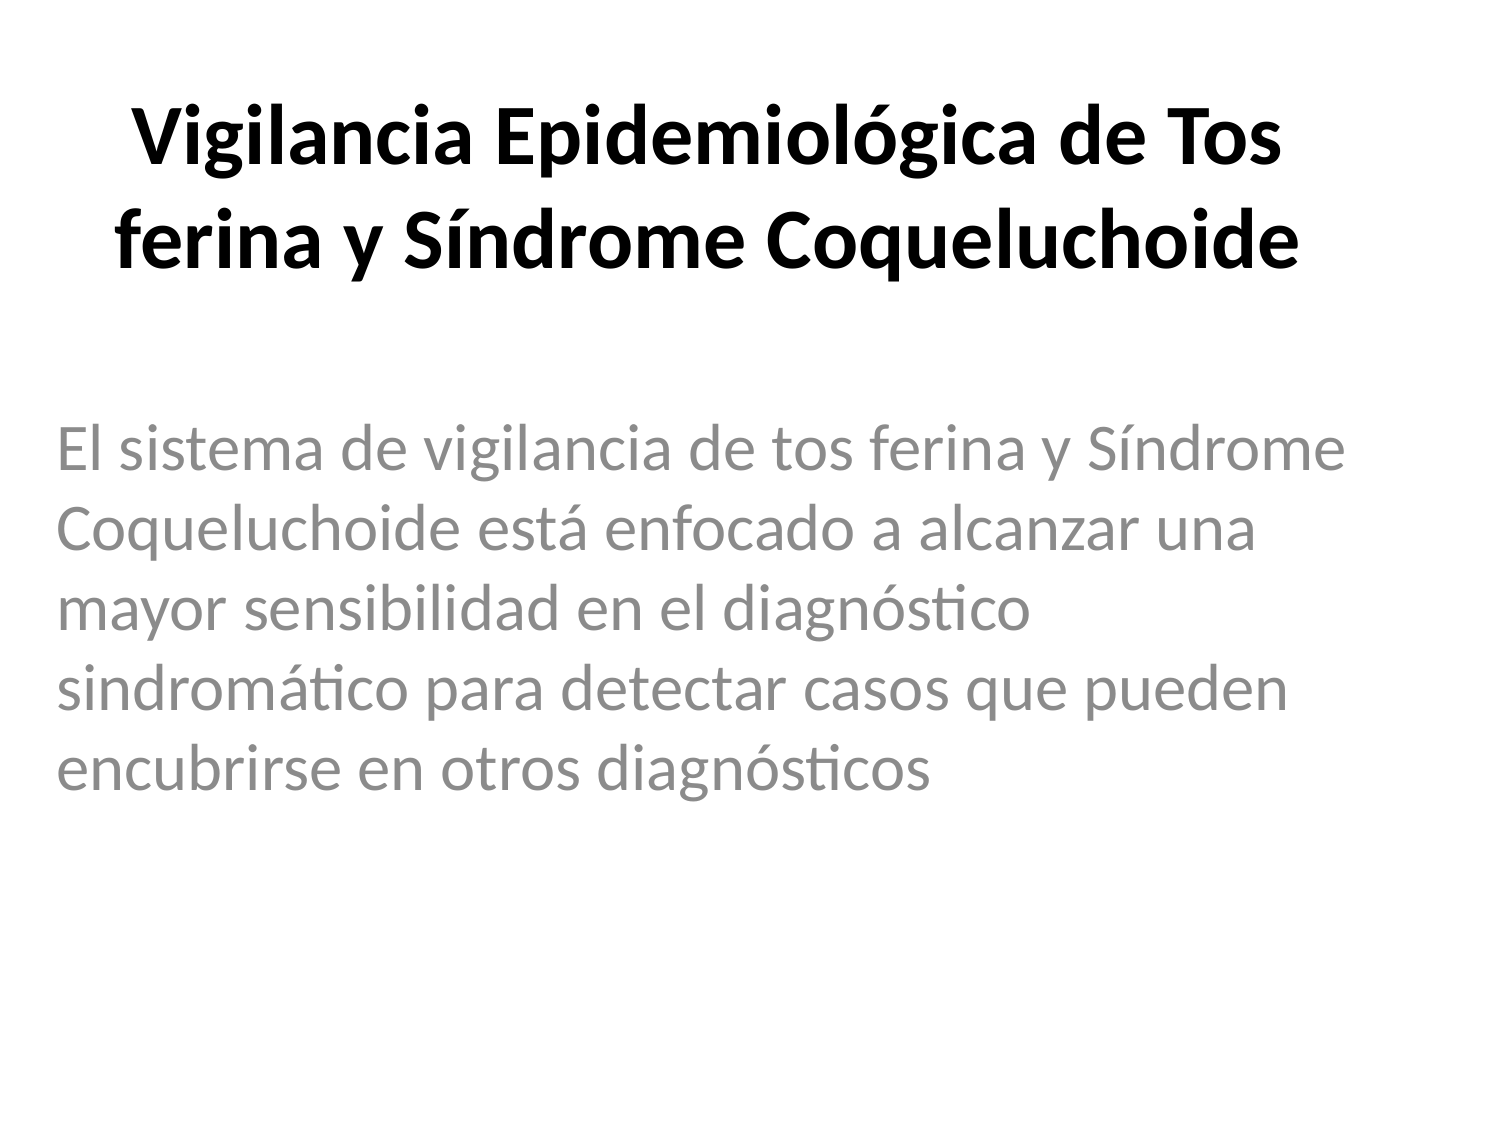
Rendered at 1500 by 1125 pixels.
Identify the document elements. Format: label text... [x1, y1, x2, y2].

subtitle El sistema de vigilancia de tos ferina y Síndrome Coqueluchoide está enfocado a alcanzar una mayor sensibilidad en el diagnóstico sindromático para detectar casos que pueden encubrirse en otros diagnósticos [41, 302, 1388, 1094]
title Vigilancia Epidemiológica de Tos ferina y Síndrome Coqueluchoide [64, 30, 1353, 302]
